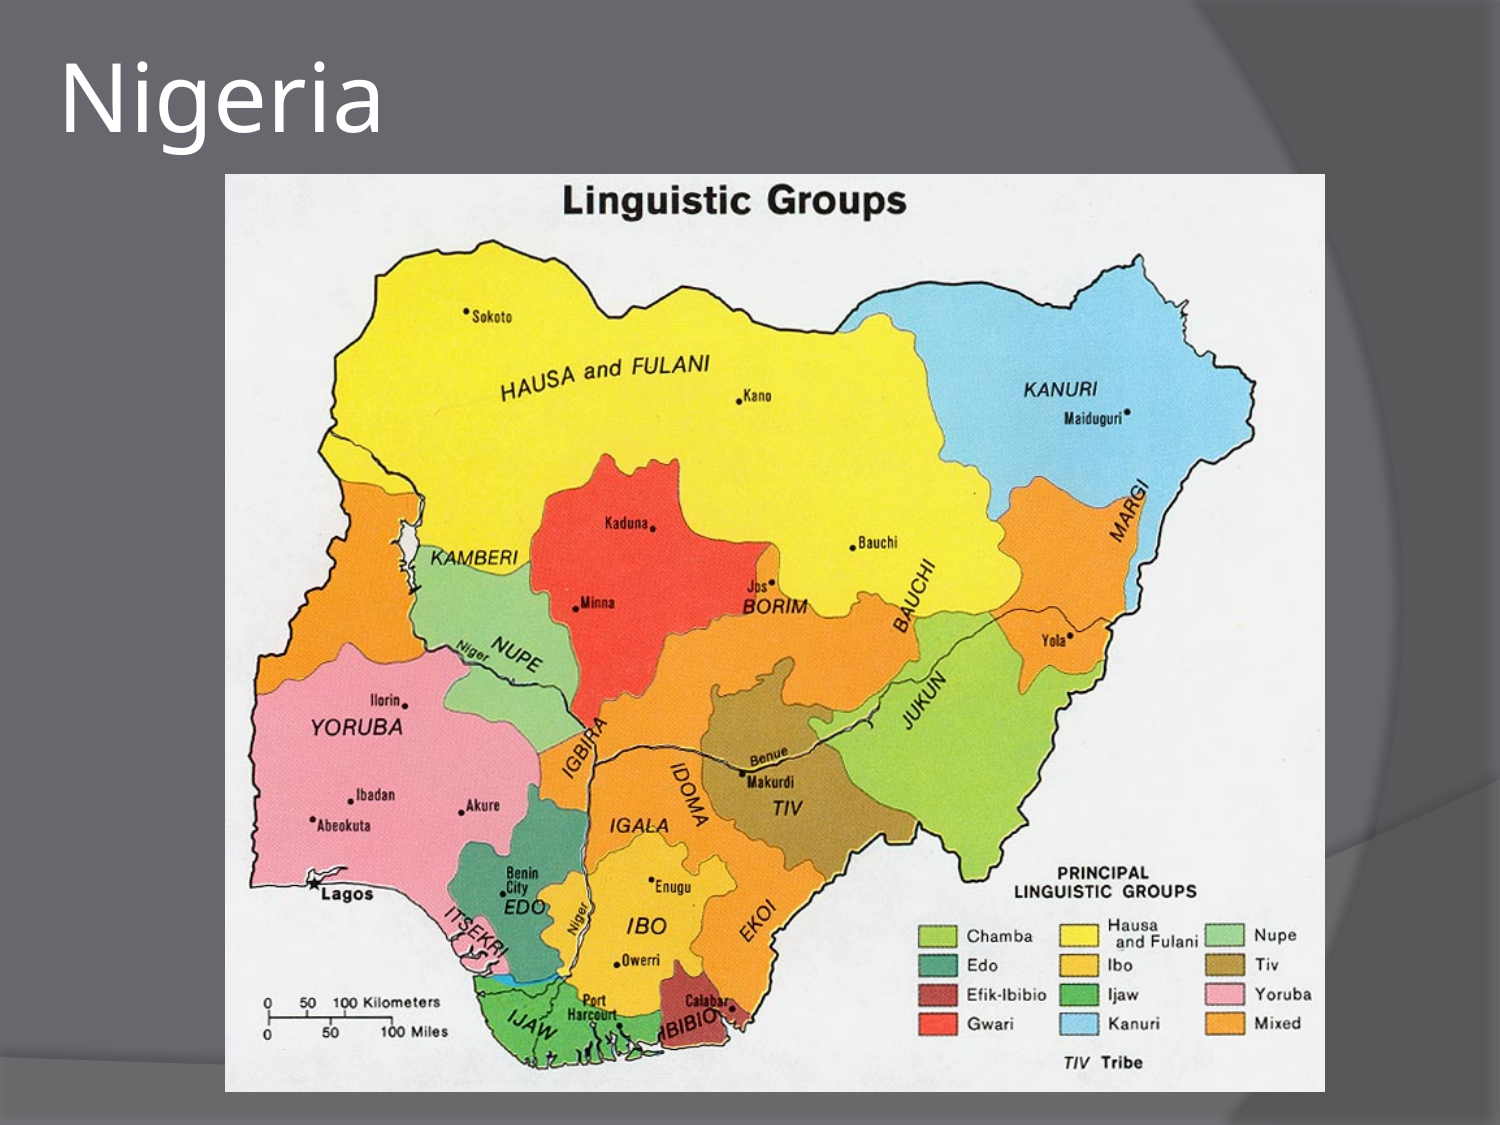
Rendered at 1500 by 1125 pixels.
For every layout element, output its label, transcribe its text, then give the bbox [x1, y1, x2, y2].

picture [224, 174, 1326, 1092]
title Nigeria [50, 0, 1275, 188]
